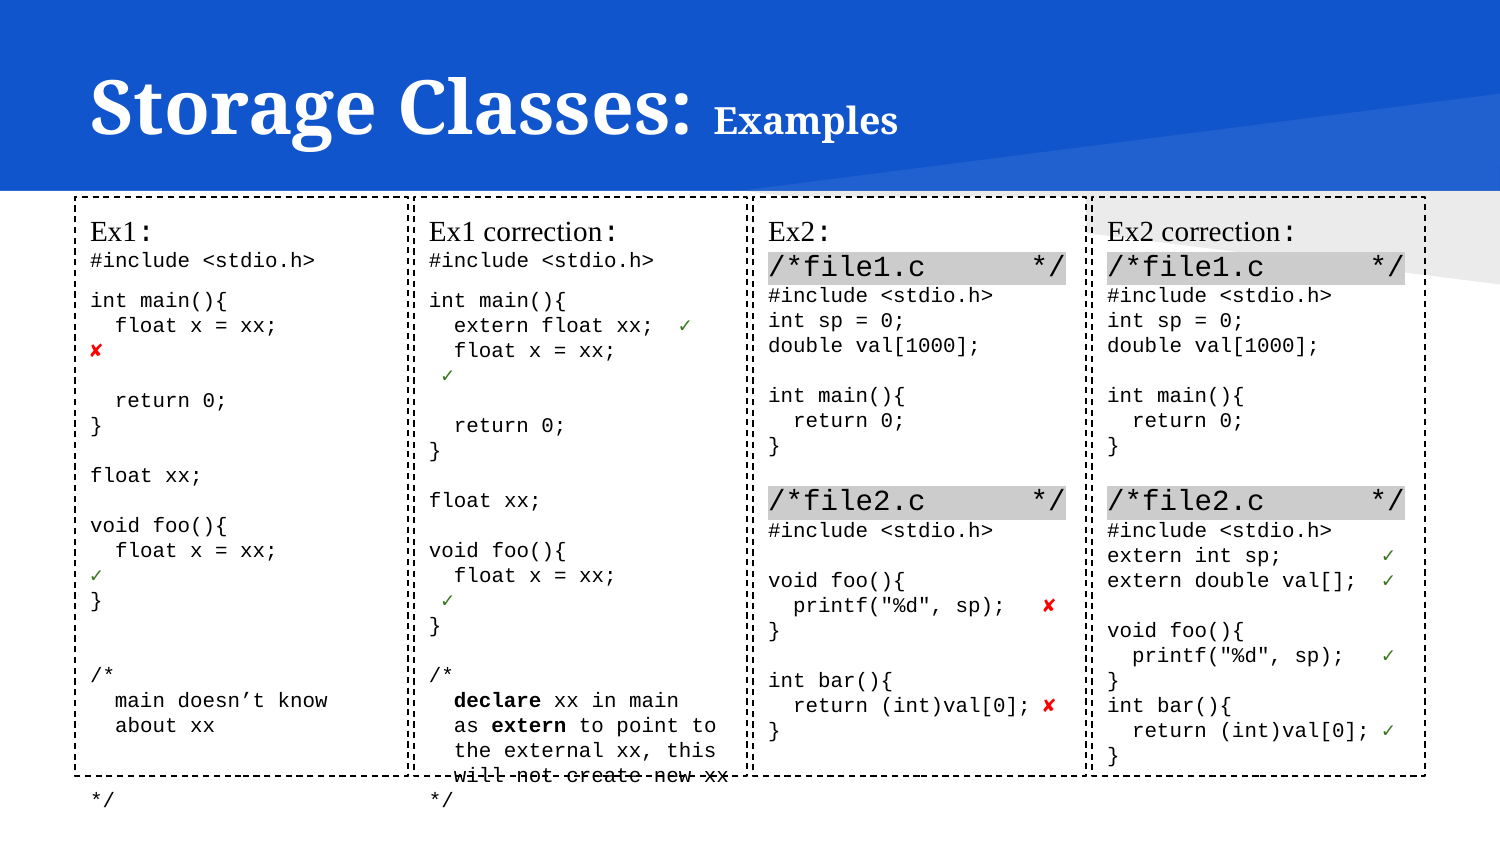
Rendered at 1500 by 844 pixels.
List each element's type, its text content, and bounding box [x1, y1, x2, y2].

list Ex1 correction: #include <stdio.h> int main(){ extern float xx; ✓ float x = xx; ✓ return 0; } float xx; void foo(){ float x = xx; ✓ } /* declare xx in main as extern to point to the external xx, this will not create new xx */ [414, 196, 747, 777]
list Ex2: /*file1.c */ #include <stdio.h> int sp = 0; double val[1000]; int main(){ return 0; } /*file2.c */ #include <stdio.h> void foo(){ printf("%d", sp); ✘ } int bar(){ return (int)val[0]; ✘ } [753, 196, 1086, 777]
list Ex1: #include <stdio.h> int main(){ float x = xx; ✘ return 0; } float xx; void foo(){ float x = xx; ✓ } /* main doesn’t know about xx */ [75, 196, 408, 777]
title Storage Classes: Examples [75, 33, 1425, 175]
list Ex2 correction: /*file1.c */ #include <stdio.h> int sp = 0; double val[1000]; int main(){ return 0; } /*file2.c */ #include <stdio.h> extern int sp; ✓ extern double val[]; ✓ void foo(){ printf("%d", sp); ✓ } int bar(){ return (int)val[0]; ✓ } [1092, 196, 1425, 777]
